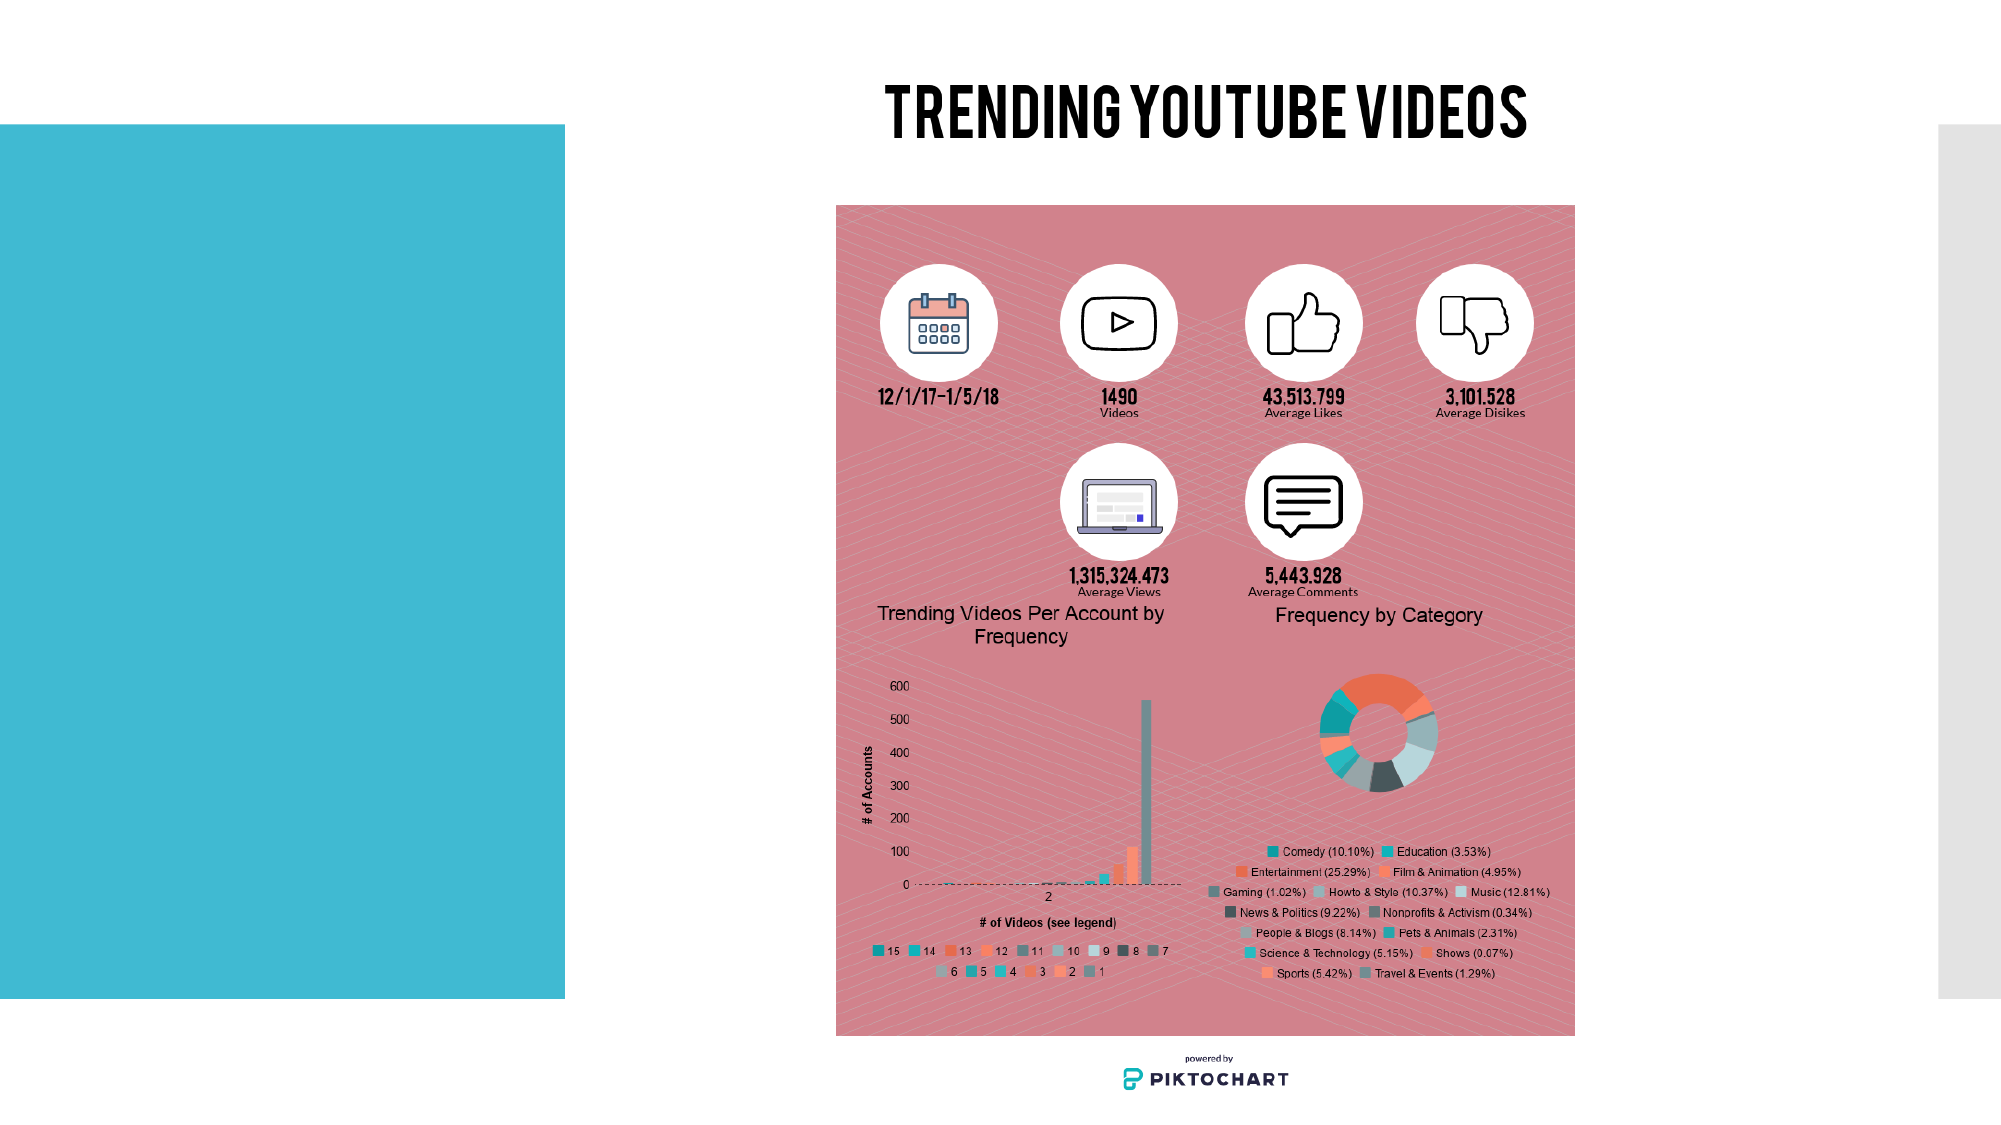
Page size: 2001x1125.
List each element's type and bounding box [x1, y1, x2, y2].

list [835, 9, 1576, 1110]
